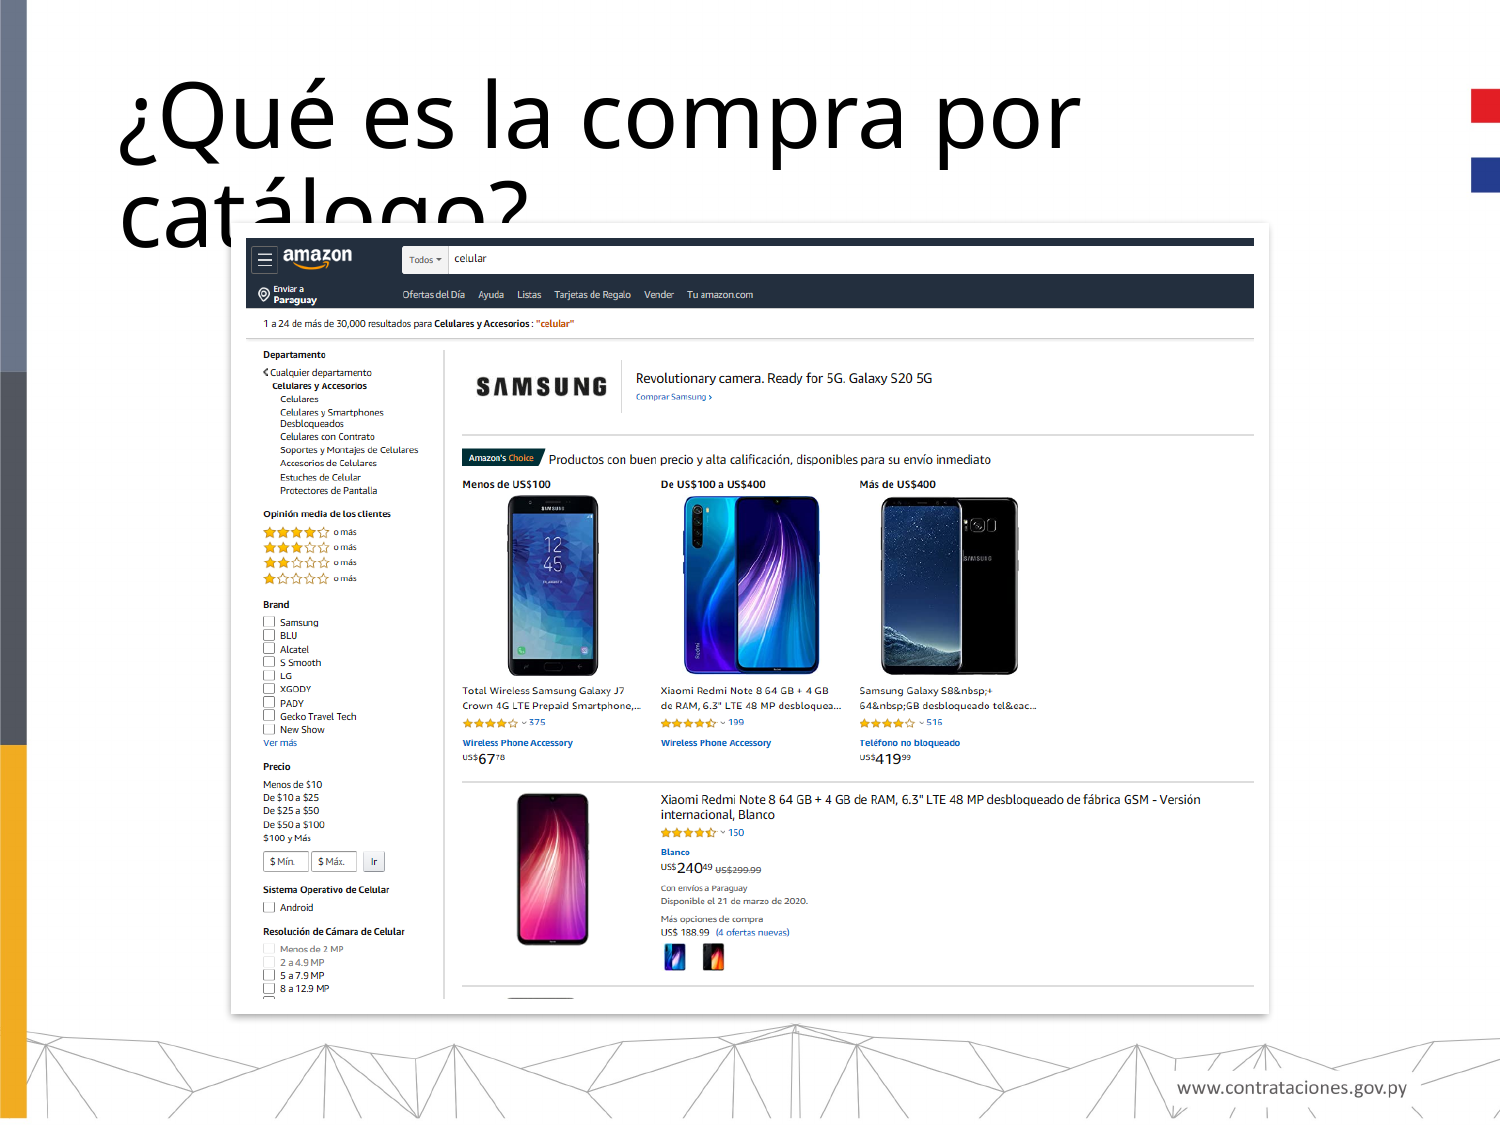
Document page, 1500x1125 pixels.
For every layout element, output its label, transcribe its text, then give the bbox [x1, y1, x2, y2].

picture [0, 0, 1500, 1125]
title ¿Qué es la compra por catálogo? [103, 59, 1397, 278]
